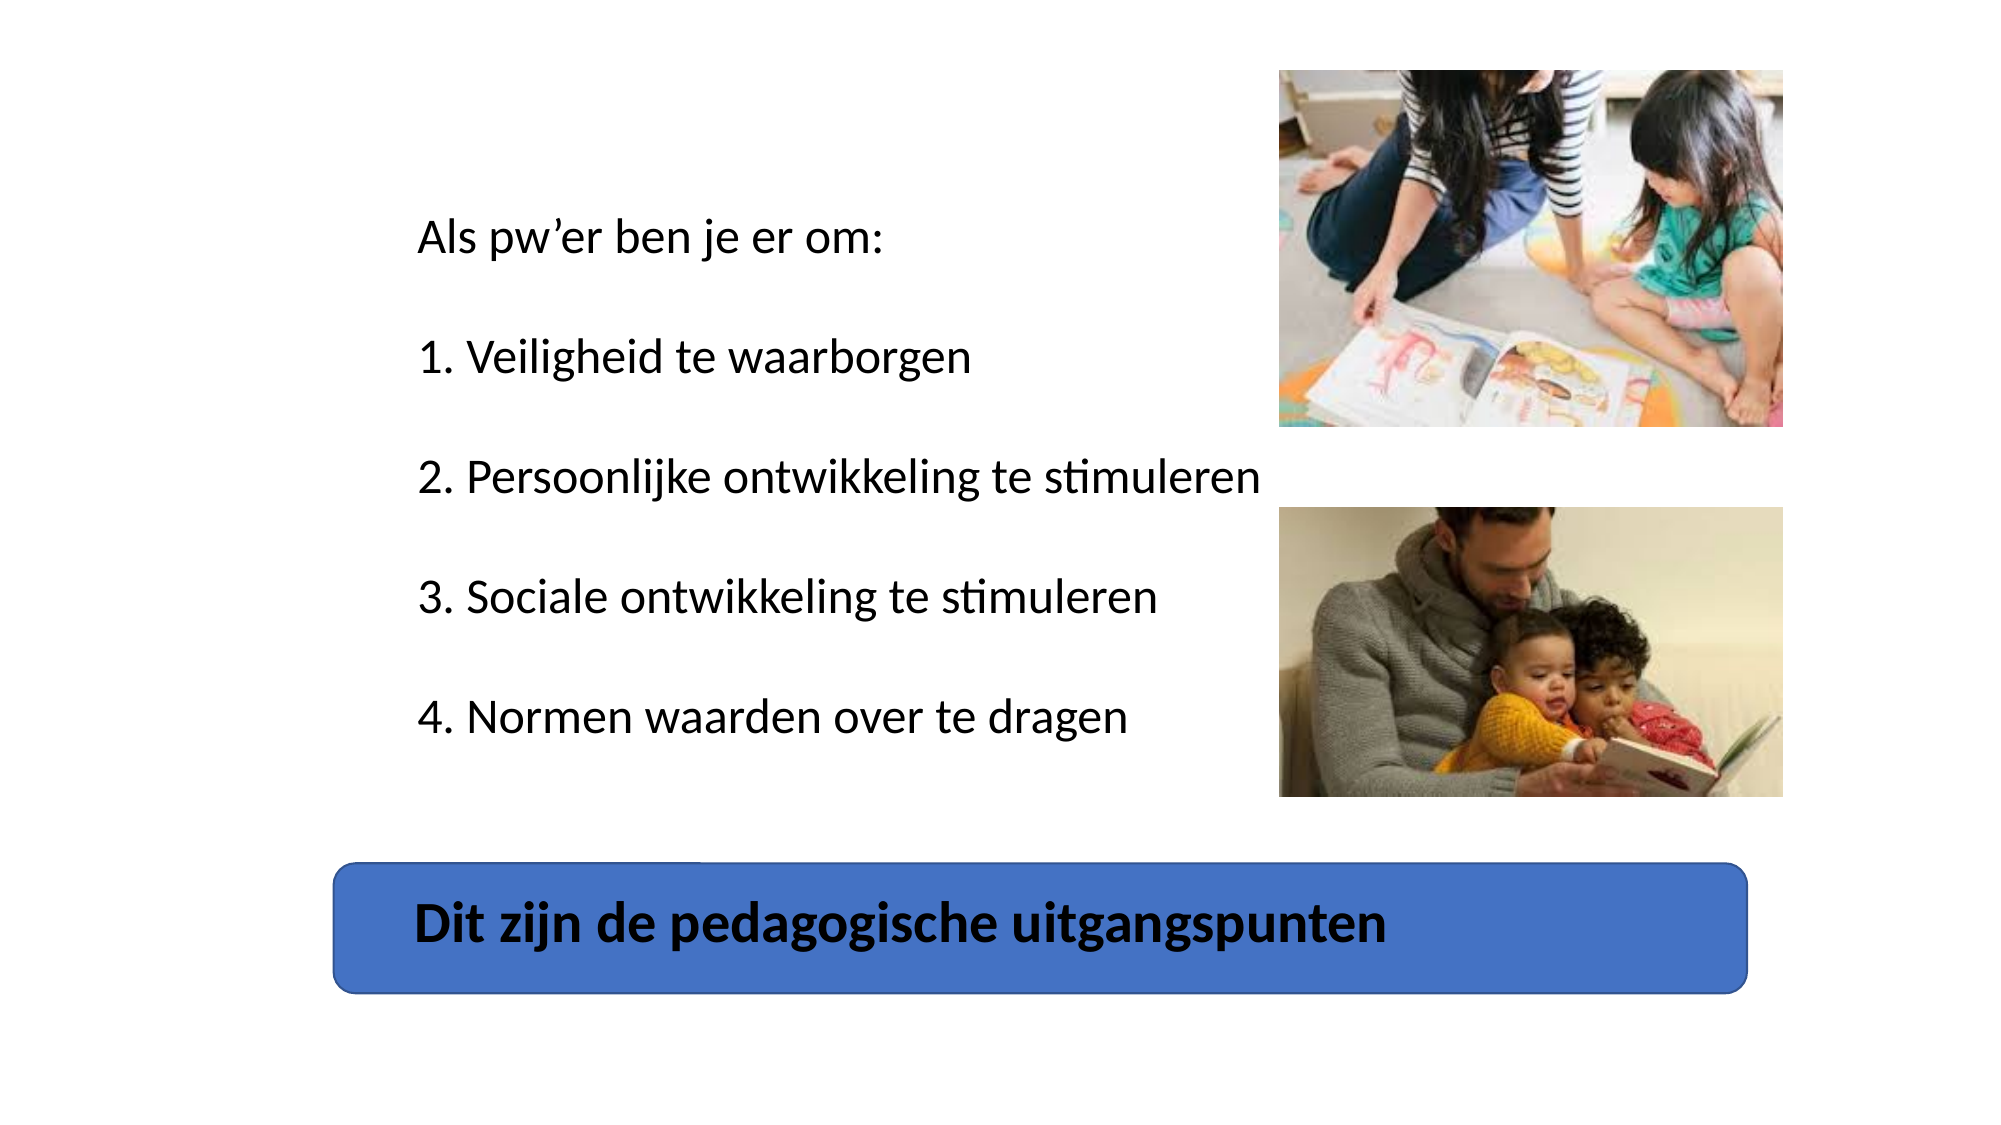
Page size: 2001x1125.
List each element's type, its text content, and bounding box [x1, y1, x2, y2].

text_box [332, 862, 1749, 995]
text_box Dit zijn de pedagogische uitgangspunten [400, 876, 1741, 962]
picture [1279, 507, 1783, 797]
text_box Als pw’er ben je er om: 1. Veiligheid te waarborgen 2. Persoonlijke ontwikkeling te stimuleren 3. Sociale ontwikkeling te stimuleren 4. Normen waarden over te dragen [402, 196, 1277, 812]
picture [1279, 70, 1783, 427]
